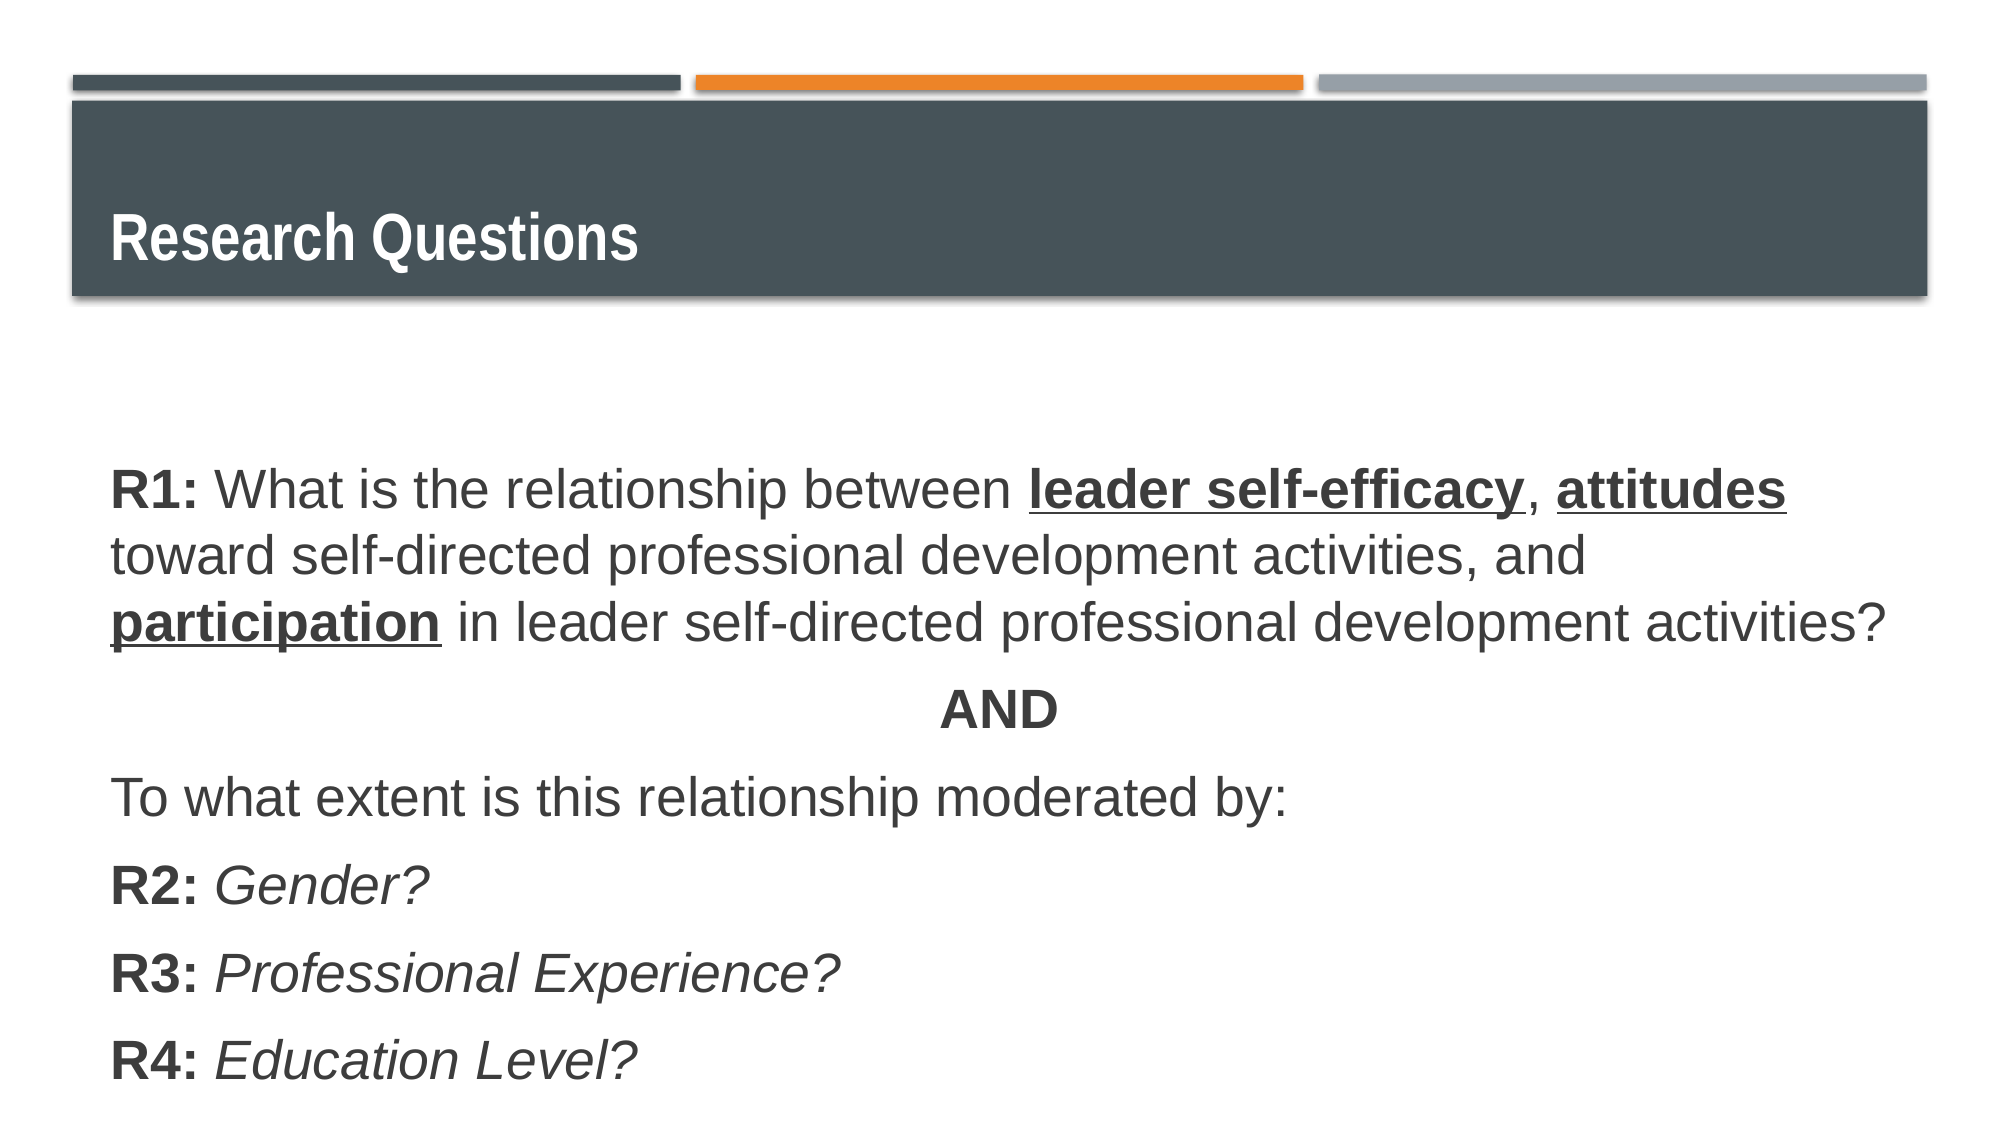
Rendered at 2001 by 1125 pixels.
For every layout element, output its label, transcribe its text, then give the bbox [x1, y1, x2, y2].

title Research Questions [95, 115, 1905, 282]
list R1: What is the relationship between leader self-efficacy, attitudes toward self-directed professional development activities, and participation in leader self-directed professional development activities? AND To what extent is this relationship moderated by: R2: Gender? R3: Professional Experience? R4: Education Level? [95, 357, 1905, 1125]
